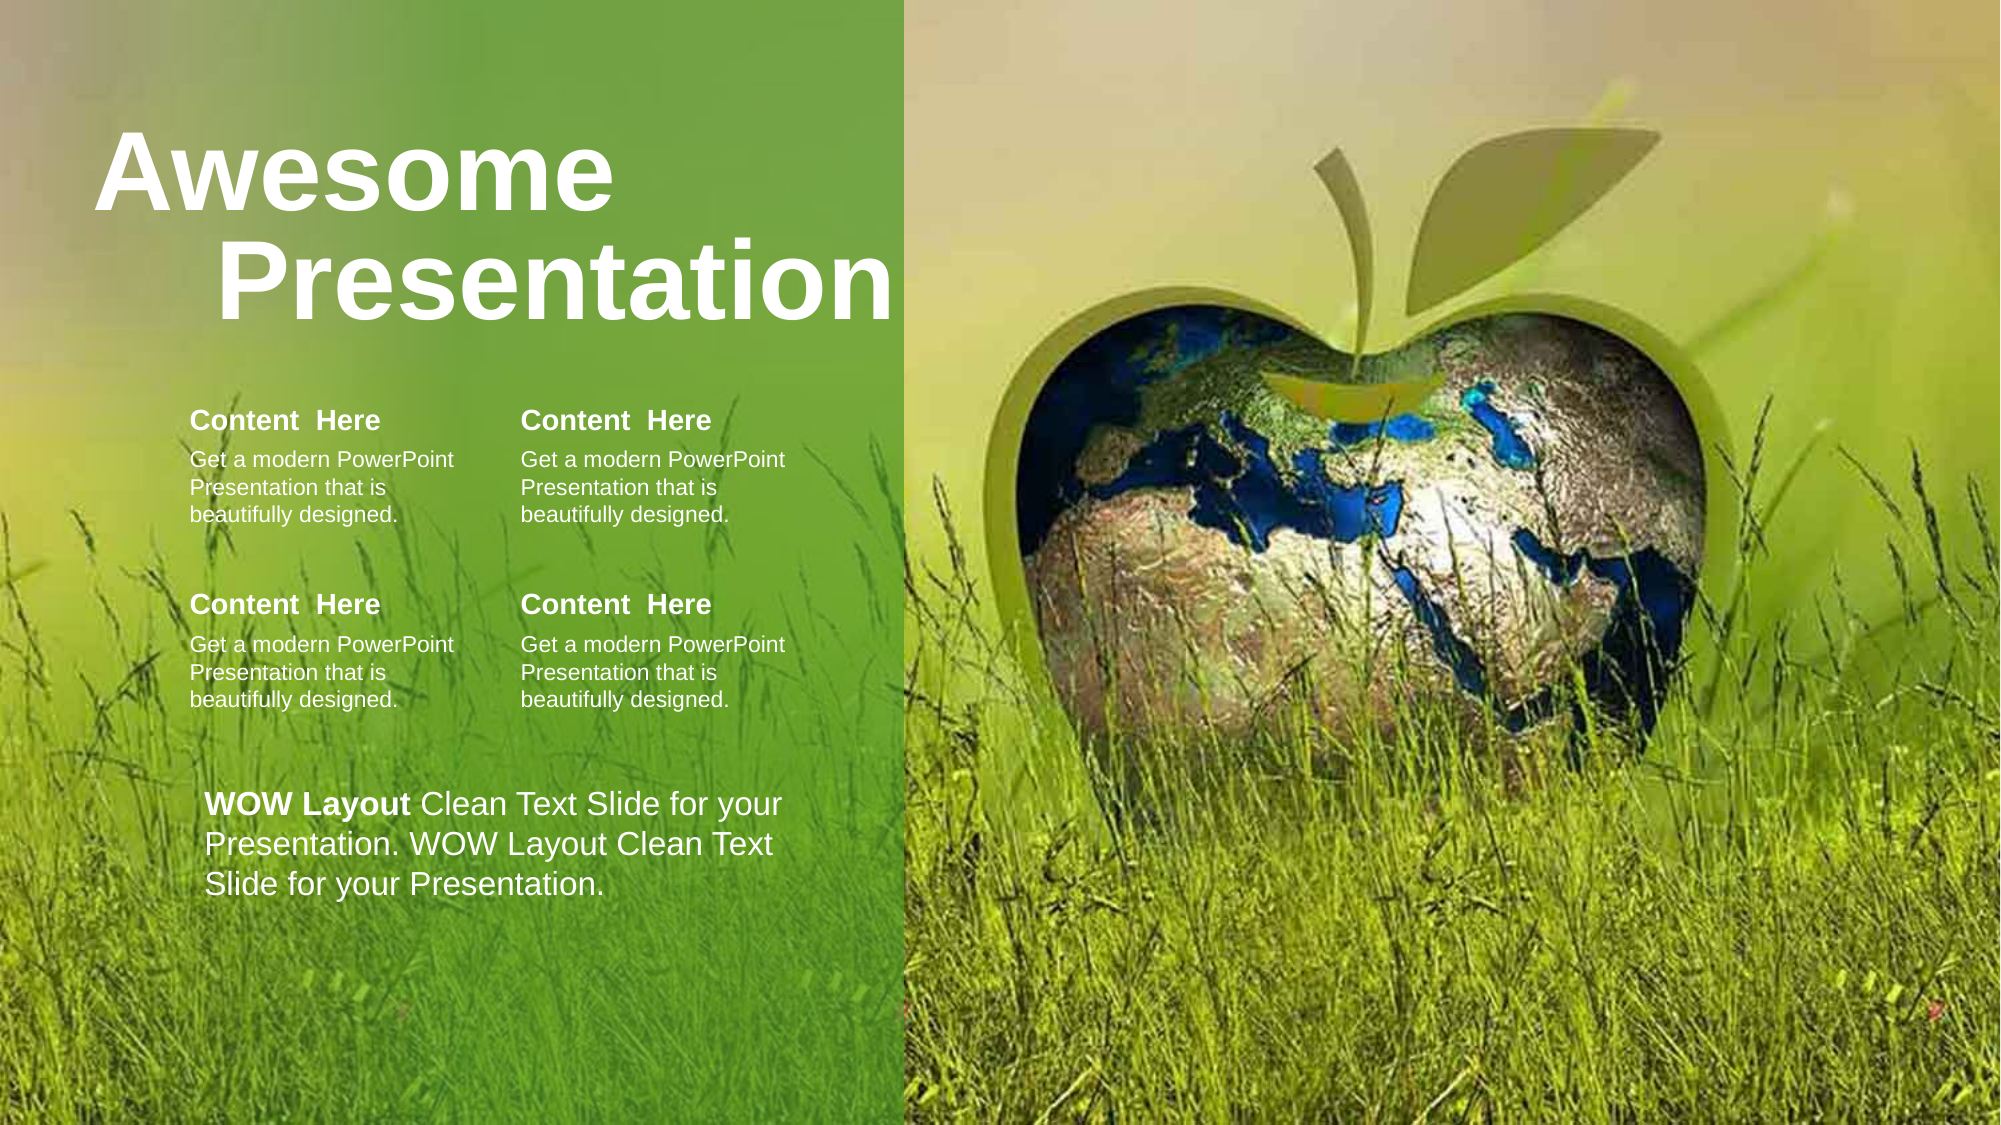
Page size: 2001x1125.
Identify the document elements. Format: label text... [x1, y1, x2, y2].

text_box WOW Layout Clean Text Slide for your Presentation. WOW Layout Clean Text Slide for your Presentation. [189, 774, 832, 910]
text_box Presentation [200, 214, 920, 321]
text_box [520, 393, 809, 537]
text_box Awesome [62, 90, 646, 240]
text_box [520, 577, 809, 721]
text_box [189, 393, 478, 537]
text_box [189, 577, 478, 721]
picture [904, 0, 2001, 1125]
text_box [0, 0, 904, 1125]
